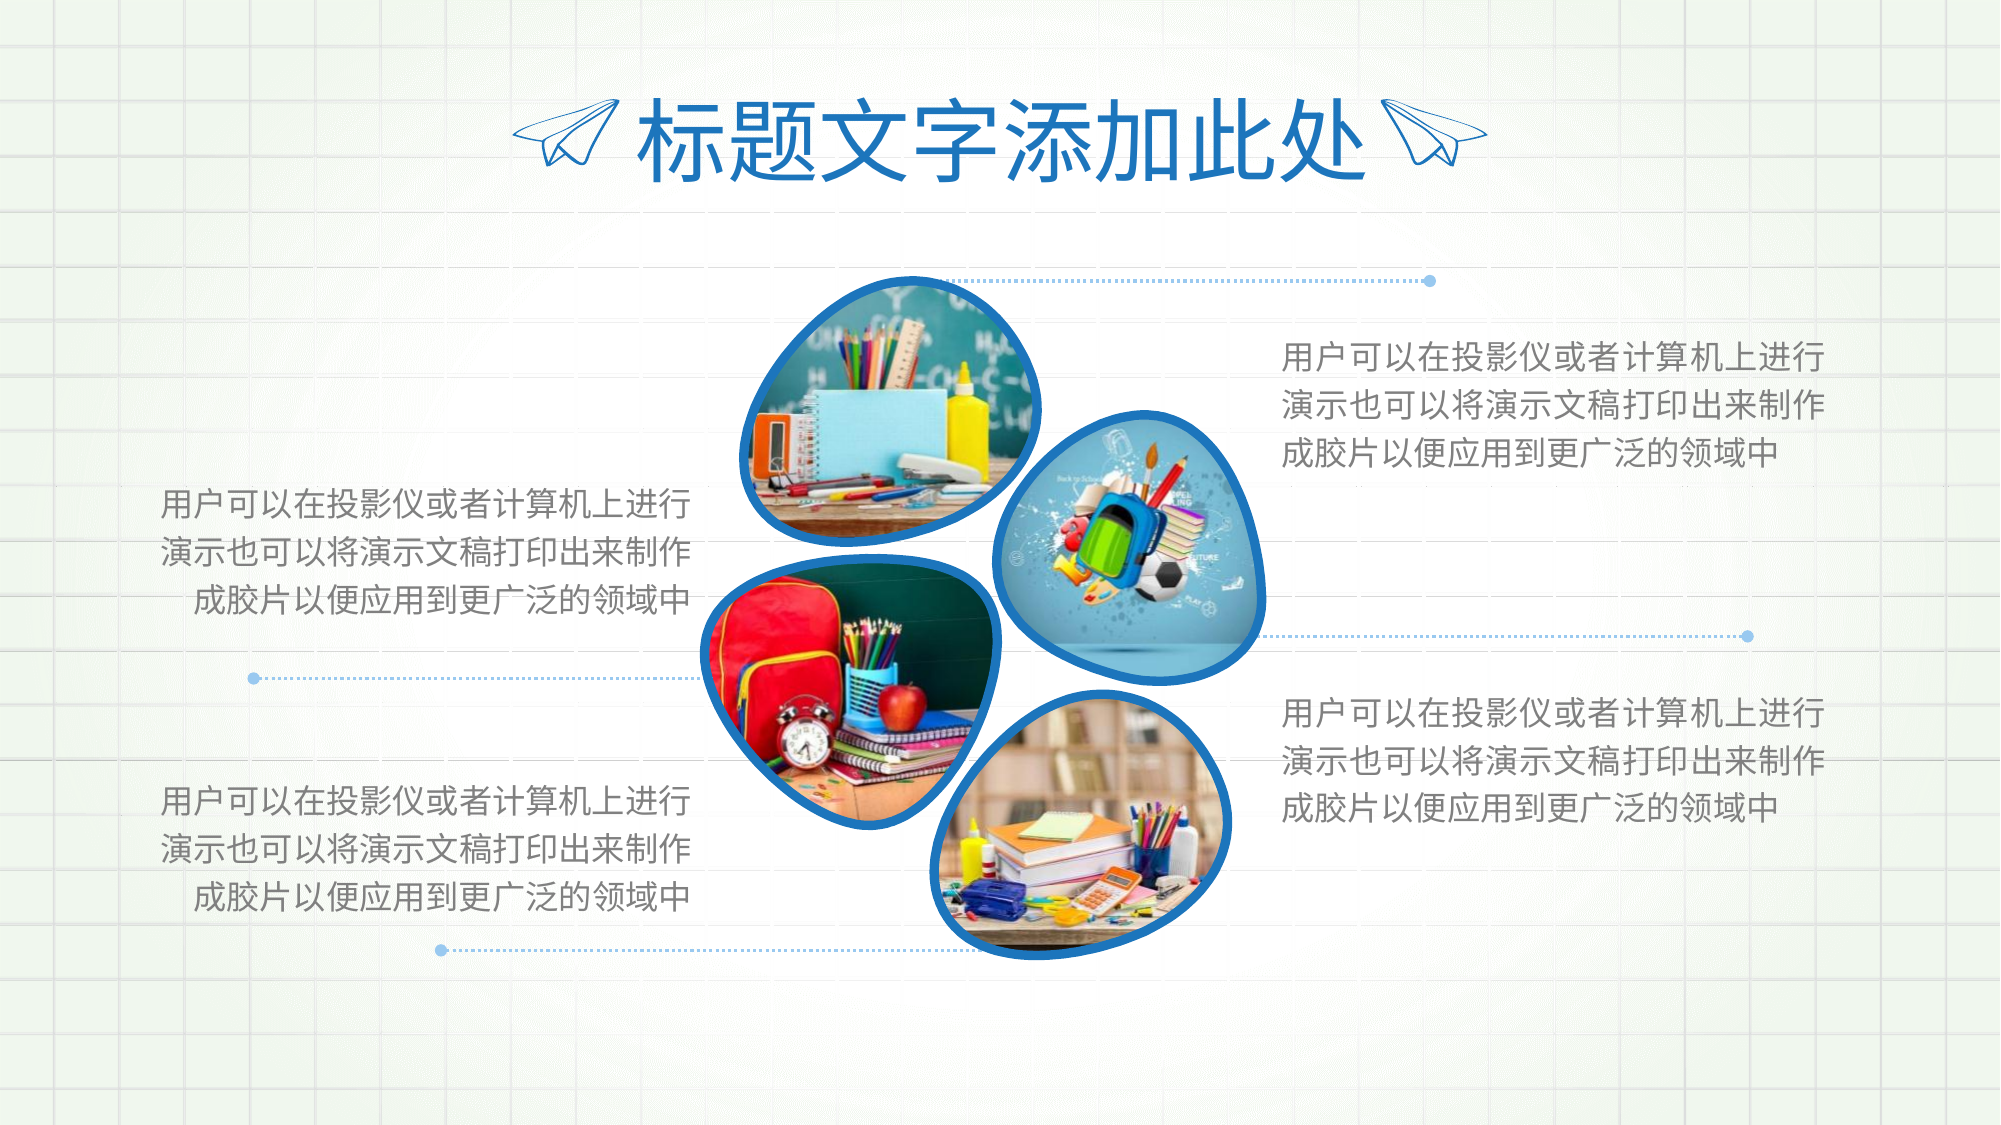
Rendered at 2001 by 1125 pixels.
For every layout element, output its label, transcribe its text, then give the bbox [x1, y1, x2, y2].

text_box 用户可以在投影仪或者计算机上进行演示也可以将演示文稿打印出来制作成胶片以便应用到更广泛的领域中 [1266, 676, 1842, 835]
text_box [511, 54, 1489, 196]
text_box 用户可以在投影仪或者计算机上进行演示也可以将演示文稿打印出来制作成胶片以便应用到更广泛的领域中 [131, 765, 707, 924]
text_box 用户可以在投影仪或者计算机上进行演示也可以将演示文稿打印出来制作成胶片以便应用到更广泛的领域中 [131, 467, 707, 627]
text_box 用户可以在投影仪或者计算机上进行演示也可以将演示文稿打印出来制作成胶片以便应用到更广泛的领域中 [1266, 321, 1842, 480]
picture [0, 0, 2000, 1125]
